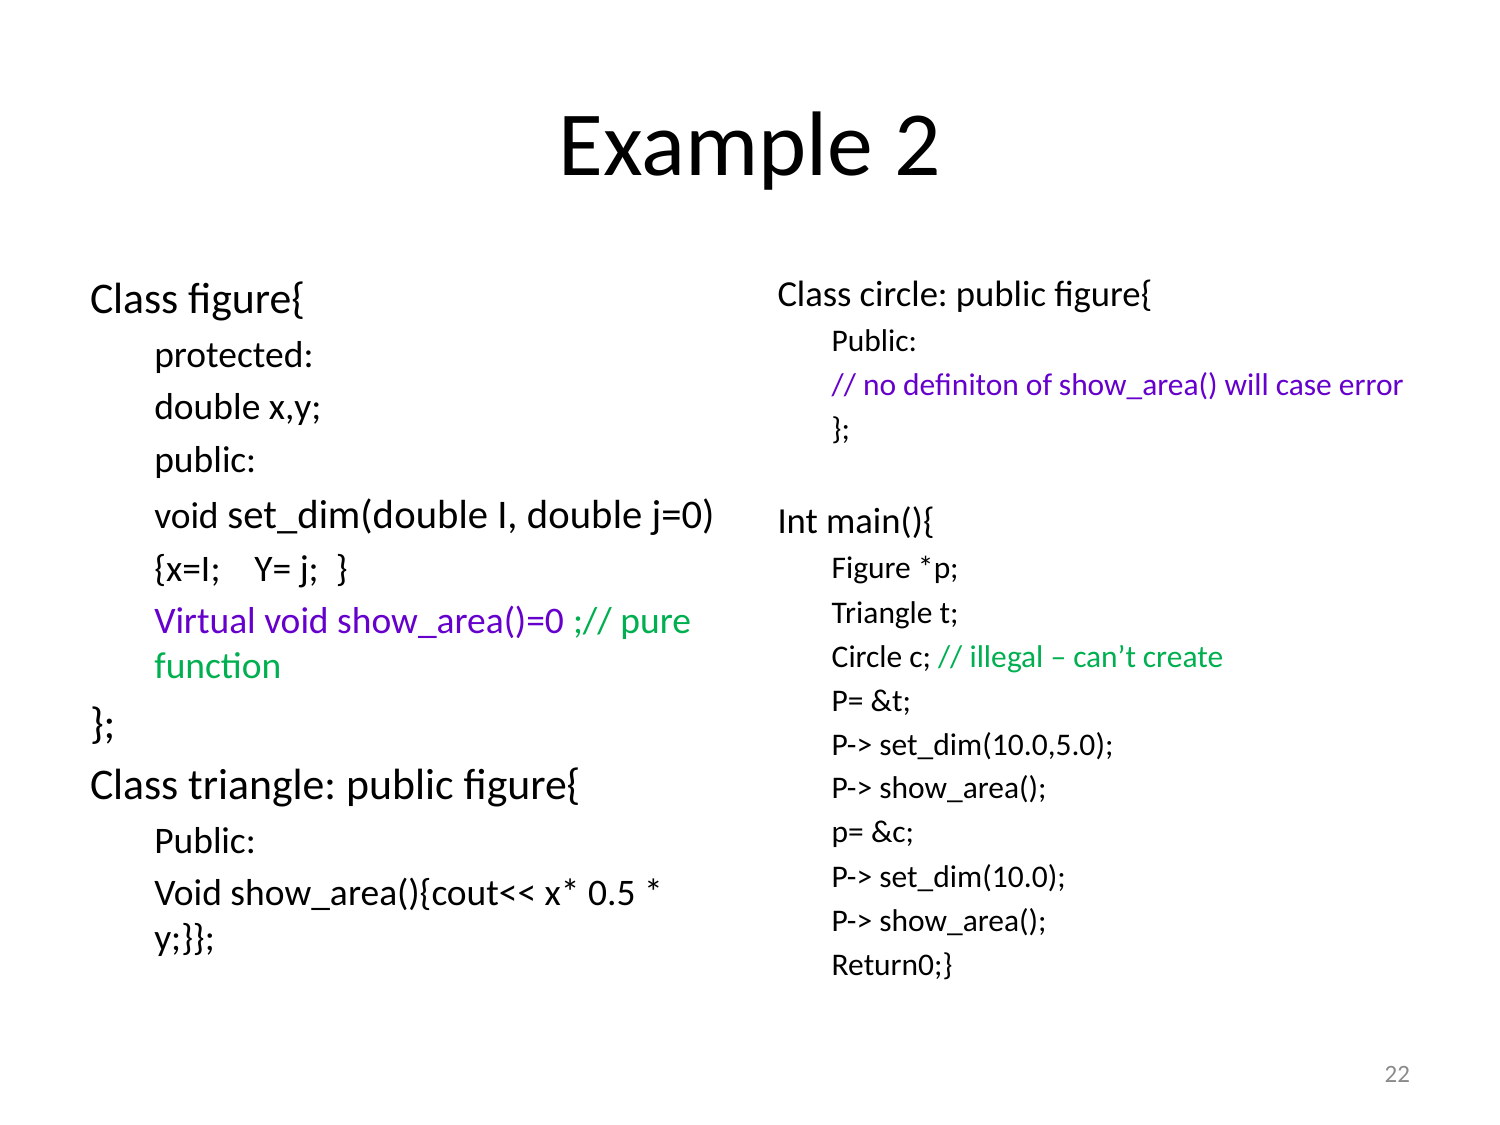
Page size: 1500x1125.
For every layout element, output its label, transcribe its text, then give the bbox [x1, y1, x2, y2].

list Class figure{ protected: double x,y; public: void set_dim(double I, double j=0) {x=I; Y= j; } Virtual void show_area()=0 ;// pure function }; Class triangle: public figure{ Public: Void show_area(){cout<< x* 0.5 * y;}}; [75, 262, 738, 1005]
title Example 2 [75, 45, 1425, 233]
list Class circle: public figure{ Public: // no definiton of show_area() will case error }; Int main(){ Figure *p; Triangle t; Circle c; // illegal – can’t create P= &t; P-> set_dim(10.0,5.0); P-> show_area(); p= &c; P-> set_dim(10.0); P-> show_area(); Return0;} [762, 262, 1425, 1005]
slide_number 22 [1074, 1042, 1425, 1103]
